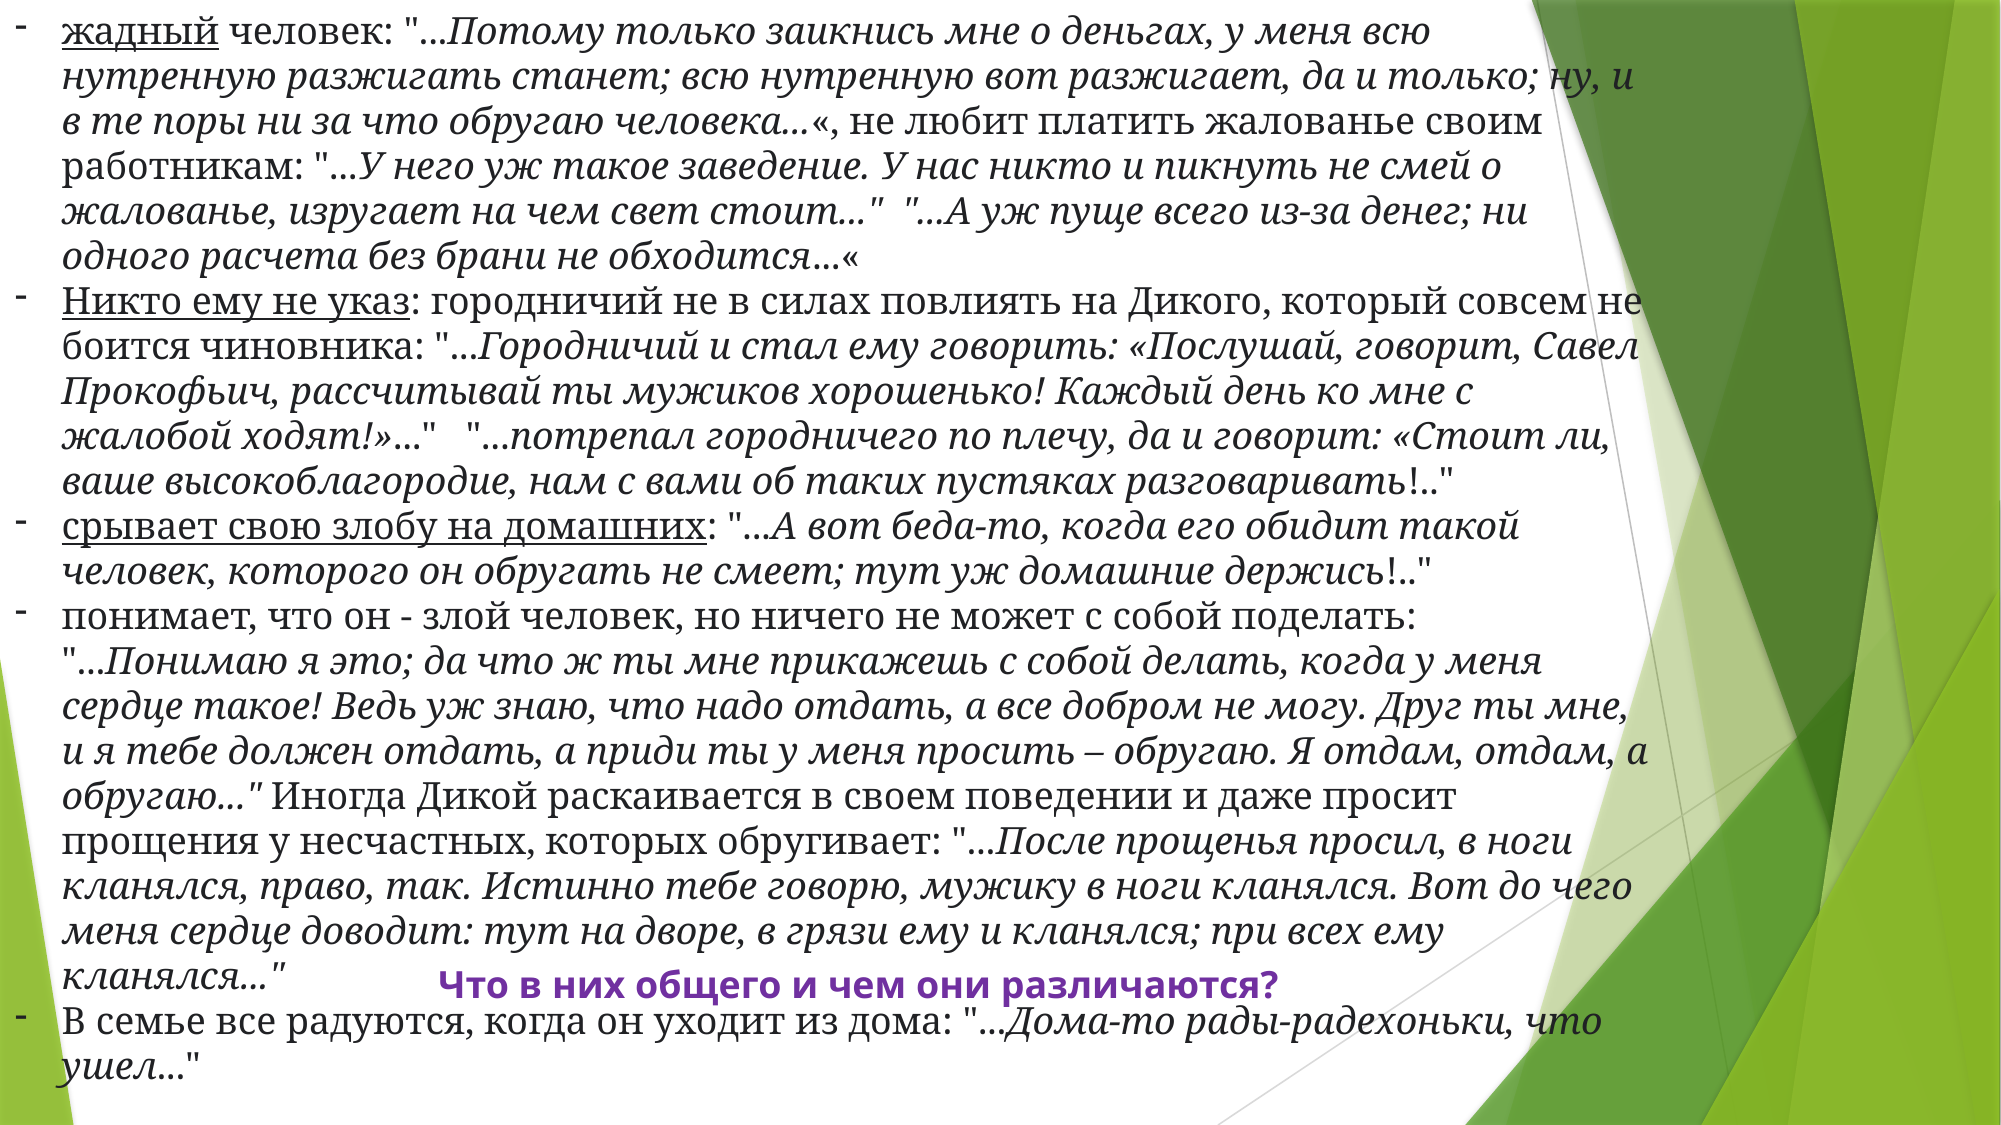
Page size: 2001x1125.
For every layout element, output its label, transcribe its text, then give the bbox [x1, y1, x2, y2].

text_box жадный человек: "...Потому только заикнись мне о деньгах, у меня всю нутренную разжигать станет; всю нутренную вот разжигает, да и только; ну, и в те поры ни за что обругаю человека...«, не любит платить жалованье своим работникам: "...У него уж такое заведение. У нас никто и пикнуть не смей о жалованье, изругает на чем свет стоит..." "...А уж пуще всего из-за денег; ни одного расчета без брани не обходится...« Никто ему не указ: городничий не в силах повлиять на Дикого, который совсем не боится чиновника: "...Городничий и стал ему говорить: «Послушай, говорит, Савел Прокофьич, рассчитывай ты мужиков хорошенько! Каждый день ко мне с жалобой ходят!»..." "...потрепал городничего по плечу, да и говорит: «Стоит ли, ваше высокоблагородие, нам с вами об таких пустяках разговаривать!.." срывает свою злобу на домашних: "...А вот беда-то, когда его обидит такой человек, которого он обругать не смеет; тут уж домашние держись!.." понимает, что он - злой человек, но ничего не может с собой поделать: "...Понимаю я это; да что ж ты мне прикажешь с собой делать, когда у меня сердце такое! Ведь уж знаю, что надо отдать, а все добром не могу. Друг ты мне, и я тебе должен отдать, а приди ты у меня просить – обругаю. Я отдам, отдам, а обругаю..." Иногда Дикой раскаивается в своем поведении и даже просит прощения у несчастных, которых обругивает: "...После прощенья просил, в ноги кланялся, право, так. Истинно тебе говорю, мужику в ноги кланялся. Вот до чего меня сердце доводит: тут на дворе, в грязи ему и кланялся; при всех ему кланялся..." В семье все радуются, когда он уходит из дома: "...Дома-то рады-радехоньки, что ушел..." [0, 0, 1667, 1095]
text_box Что в них общего и чем они различаются? [423, 954, 1424, 1014]
